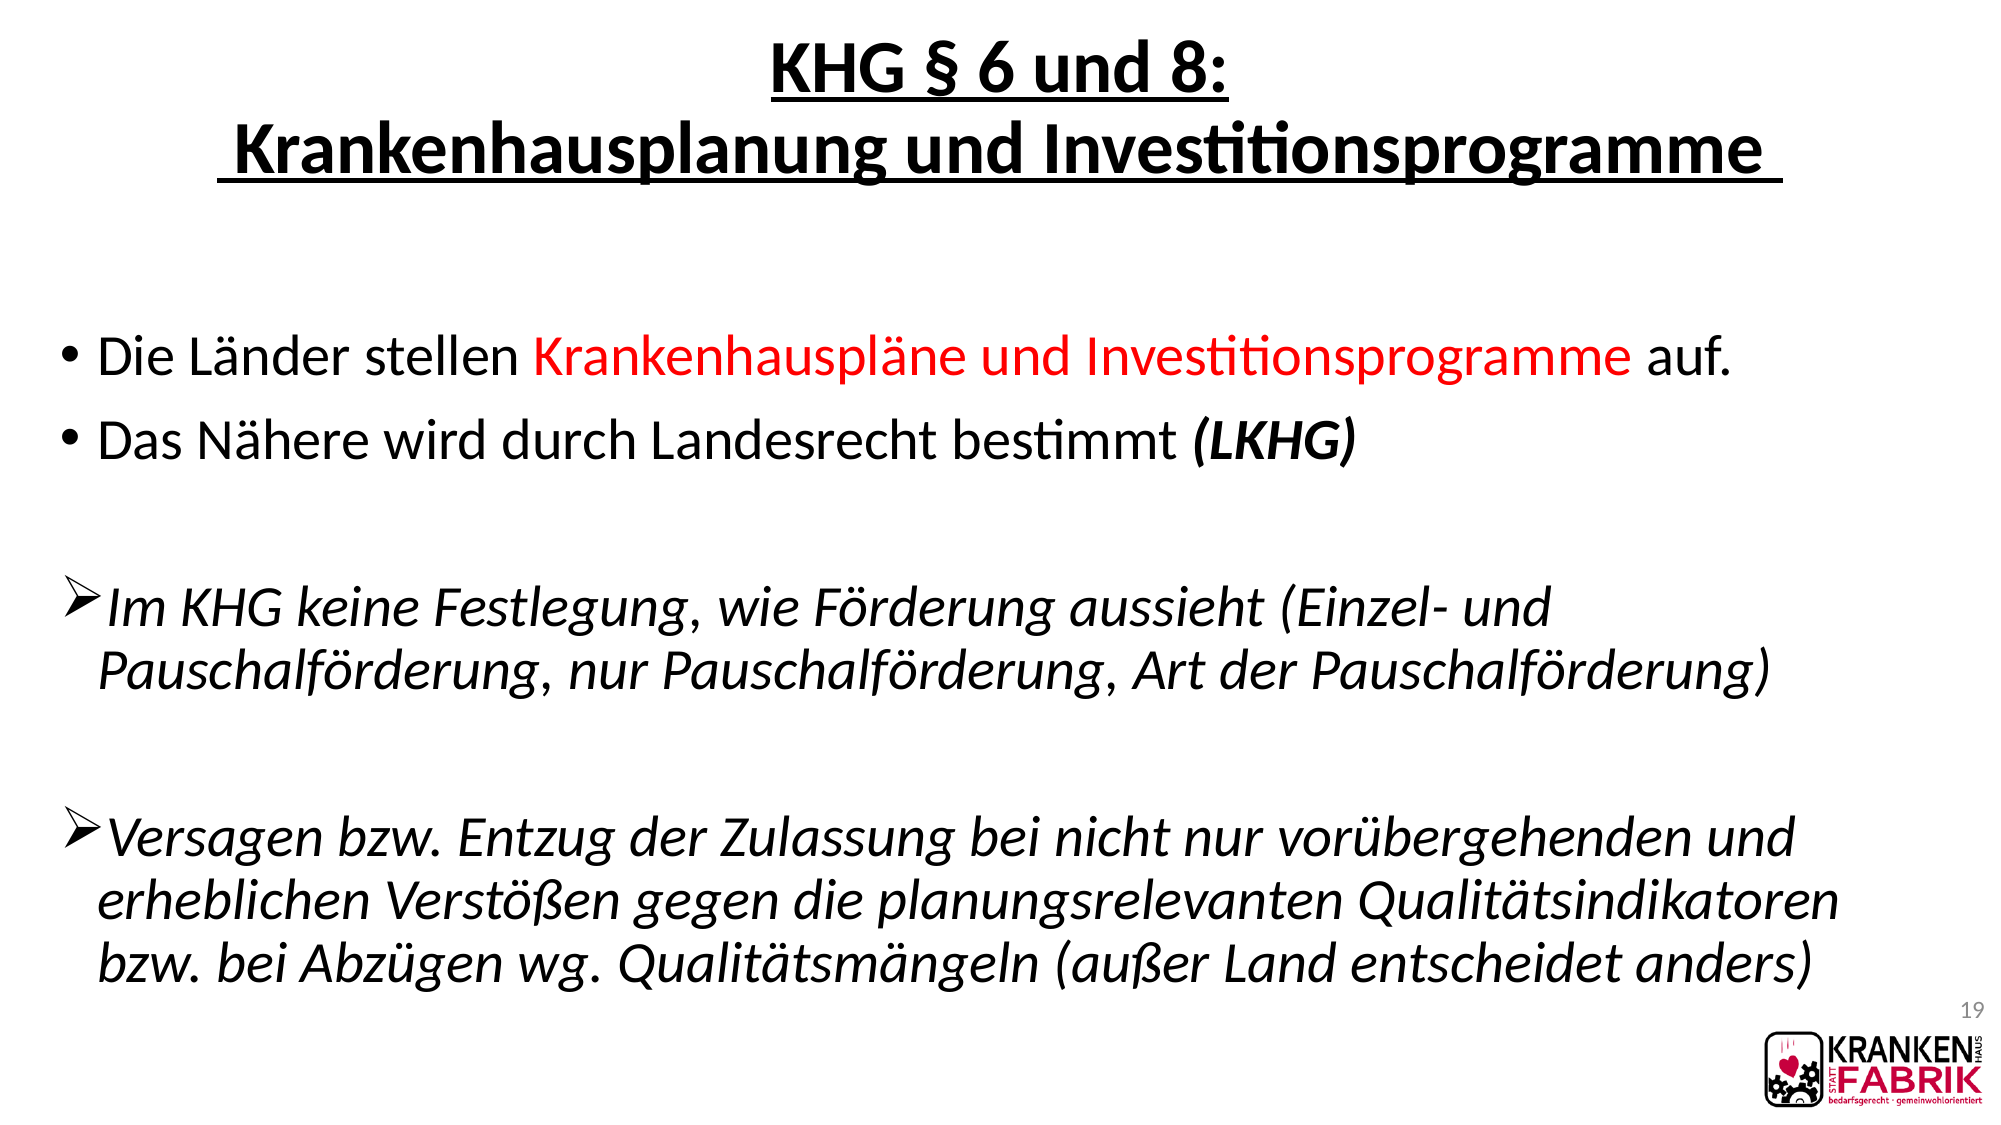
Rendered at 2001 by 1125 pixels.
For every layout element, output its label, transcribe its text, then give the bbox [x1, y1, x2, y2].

title KHG § 6 und 8: Krankenhausplanung und Investitionsprogramme [137, 0, 1863, 218]
list Die Länder stellen Krankenhauspläne und Investitionsprogramme auf. Das Nähere wird durch Landesrecht bestimmt (LKHG) Im KHG keine Festlegung, wie Förderung aussieht (Einzel- und Pauschalförderung, nur Pauschalförderung, Art der Pauschalförderung) Versagen bzw. Entzug der Zulassung bei nicht nur vorübergehenden und erheblichen Verstößen gegen die planungsrelevanten Qualitätsindikatoren bzw. bei Abzügen wg. Qualitätsmängeln (außer Land entscheidet anders) [44, 317, 1863, 1125]
picture [1863, 1039, 2000, 1125]
slide_number 19 [1550, 979, 2000, 1039]
